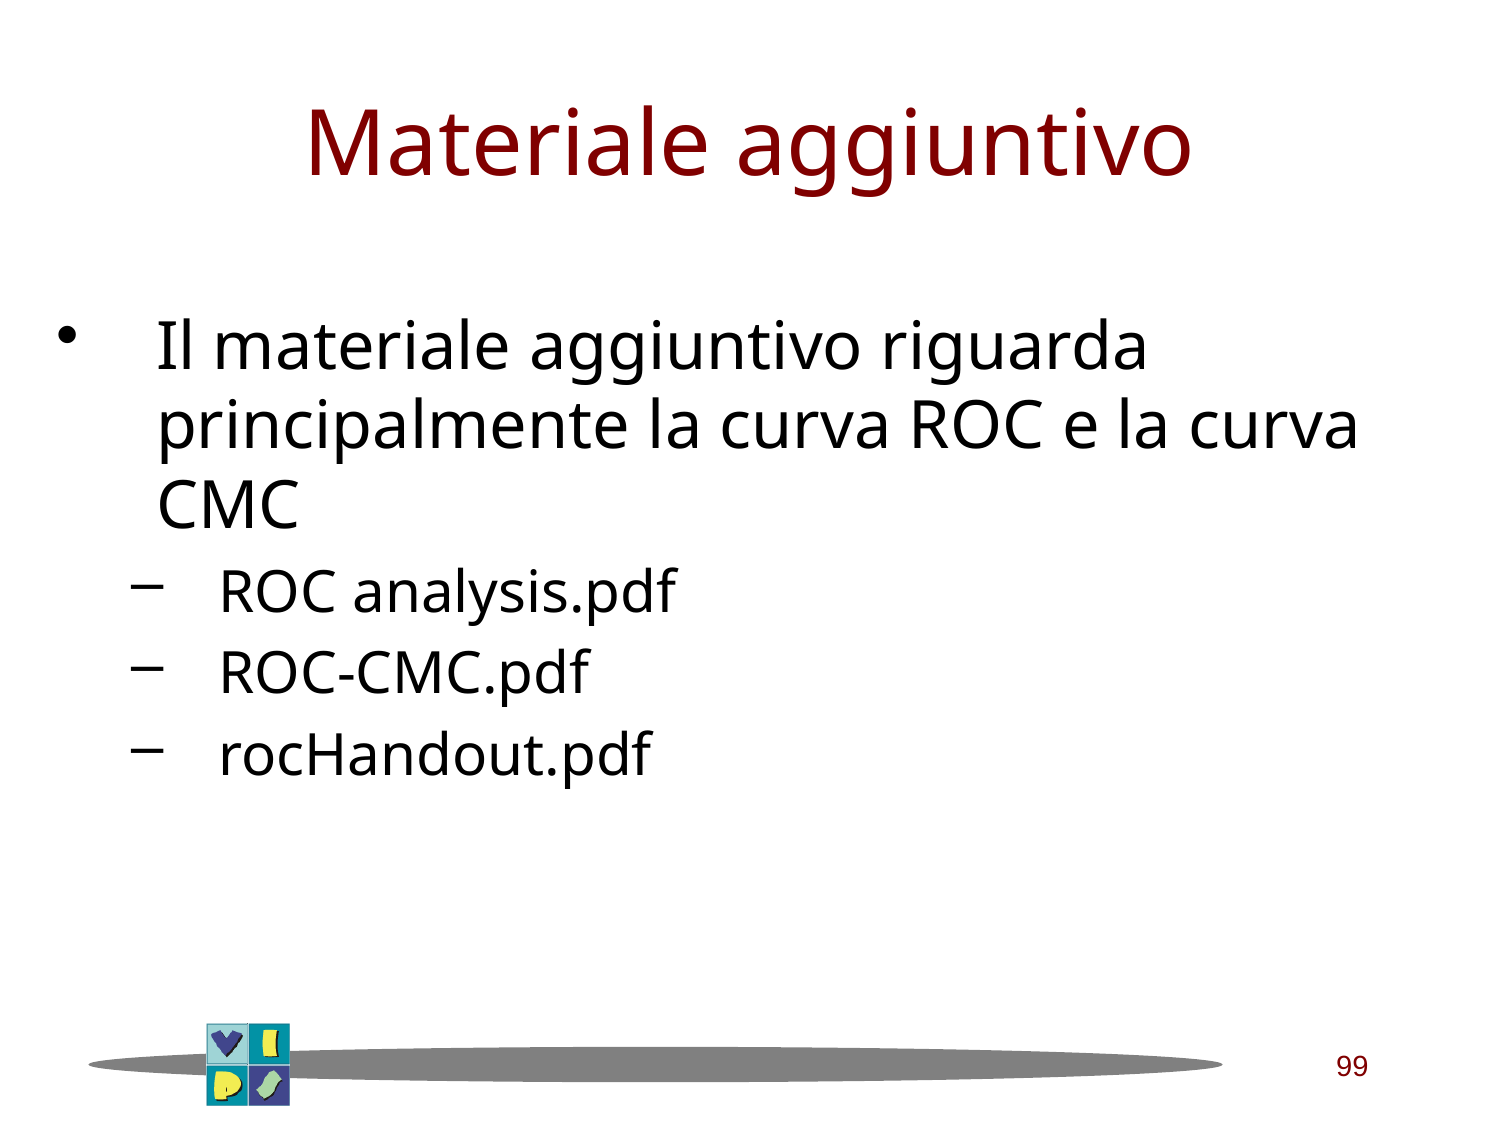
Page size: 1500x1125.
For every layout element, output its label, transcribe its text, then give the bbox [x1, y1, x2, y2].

slide_number 99 [1033, 1039, 1384, 1118]
picture [206, 1023, 290, 1106]
title Materiale aggiuntivo [75, 45, 1425, 231]
text_box Il materiale aggiuntivo riguarda principalmente la curva ROC e la curva CMC ROC analysis.pdf ROC-CMC.pdf rocHandout.pdf [41, 231, 1461, 975]
